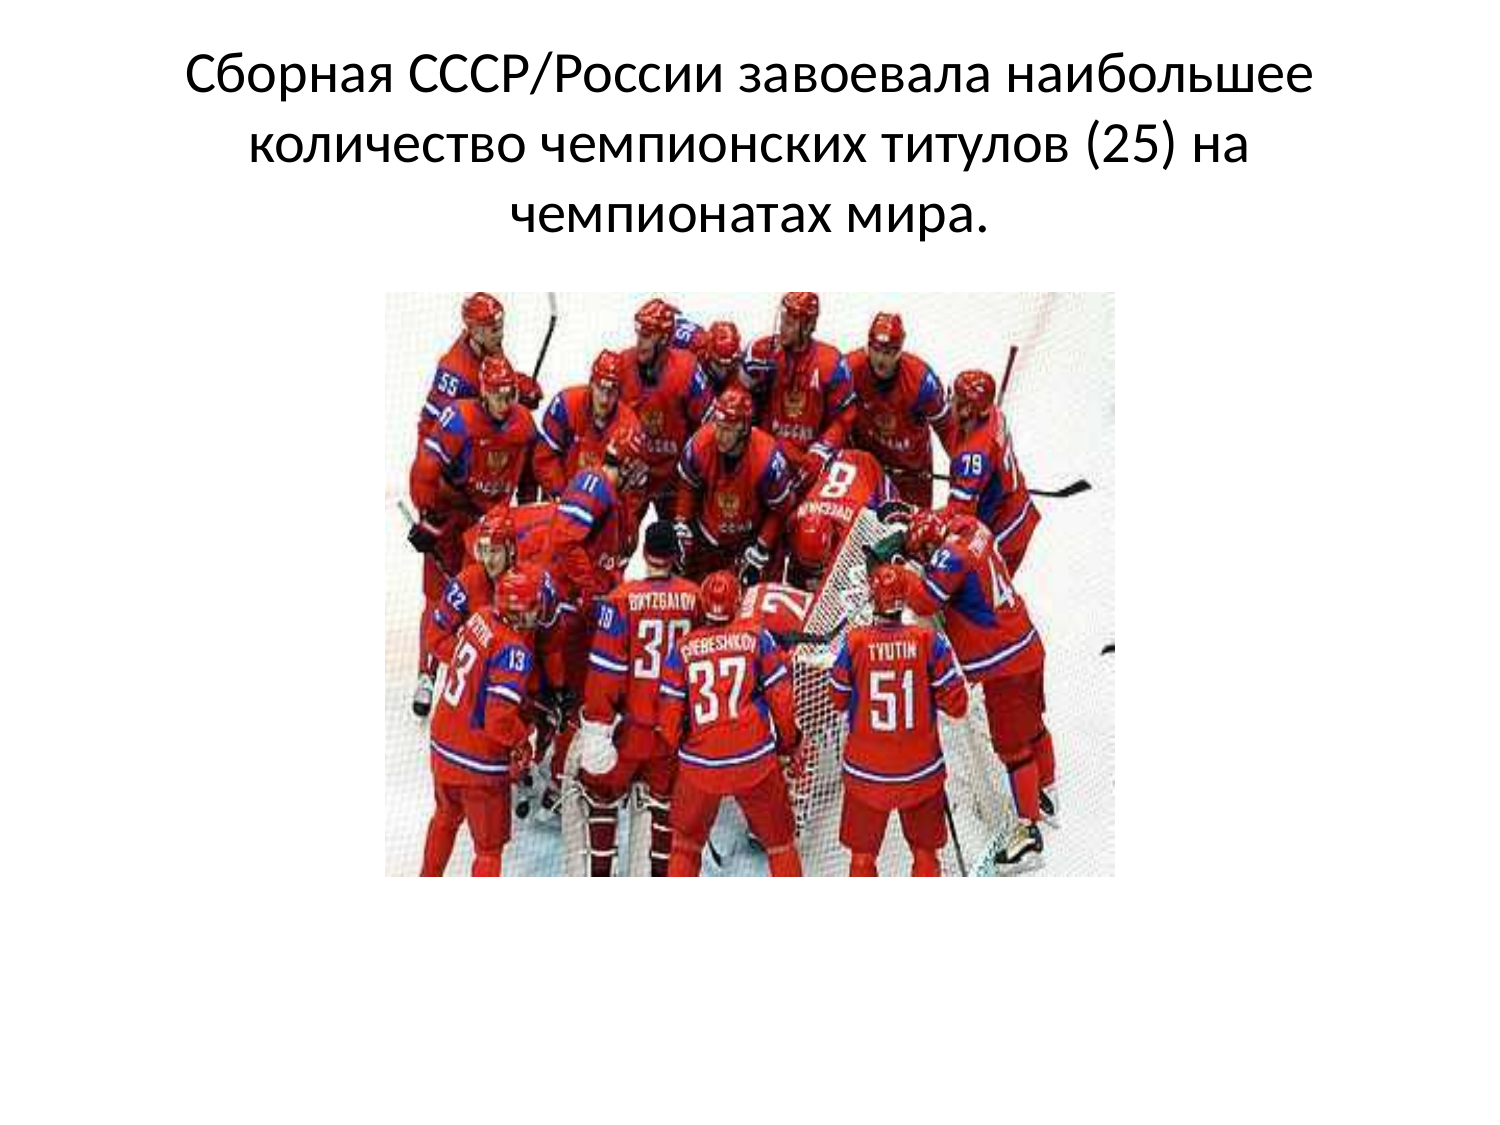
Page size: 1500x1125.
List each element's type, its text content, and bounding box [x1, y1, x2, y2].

title Сборная СССР/России завоевала наибольшее количество чемпионских титулов (25) на чемпионатах мира. [75, 45, 1425, 233]
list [385, 292, 1115, 877]
